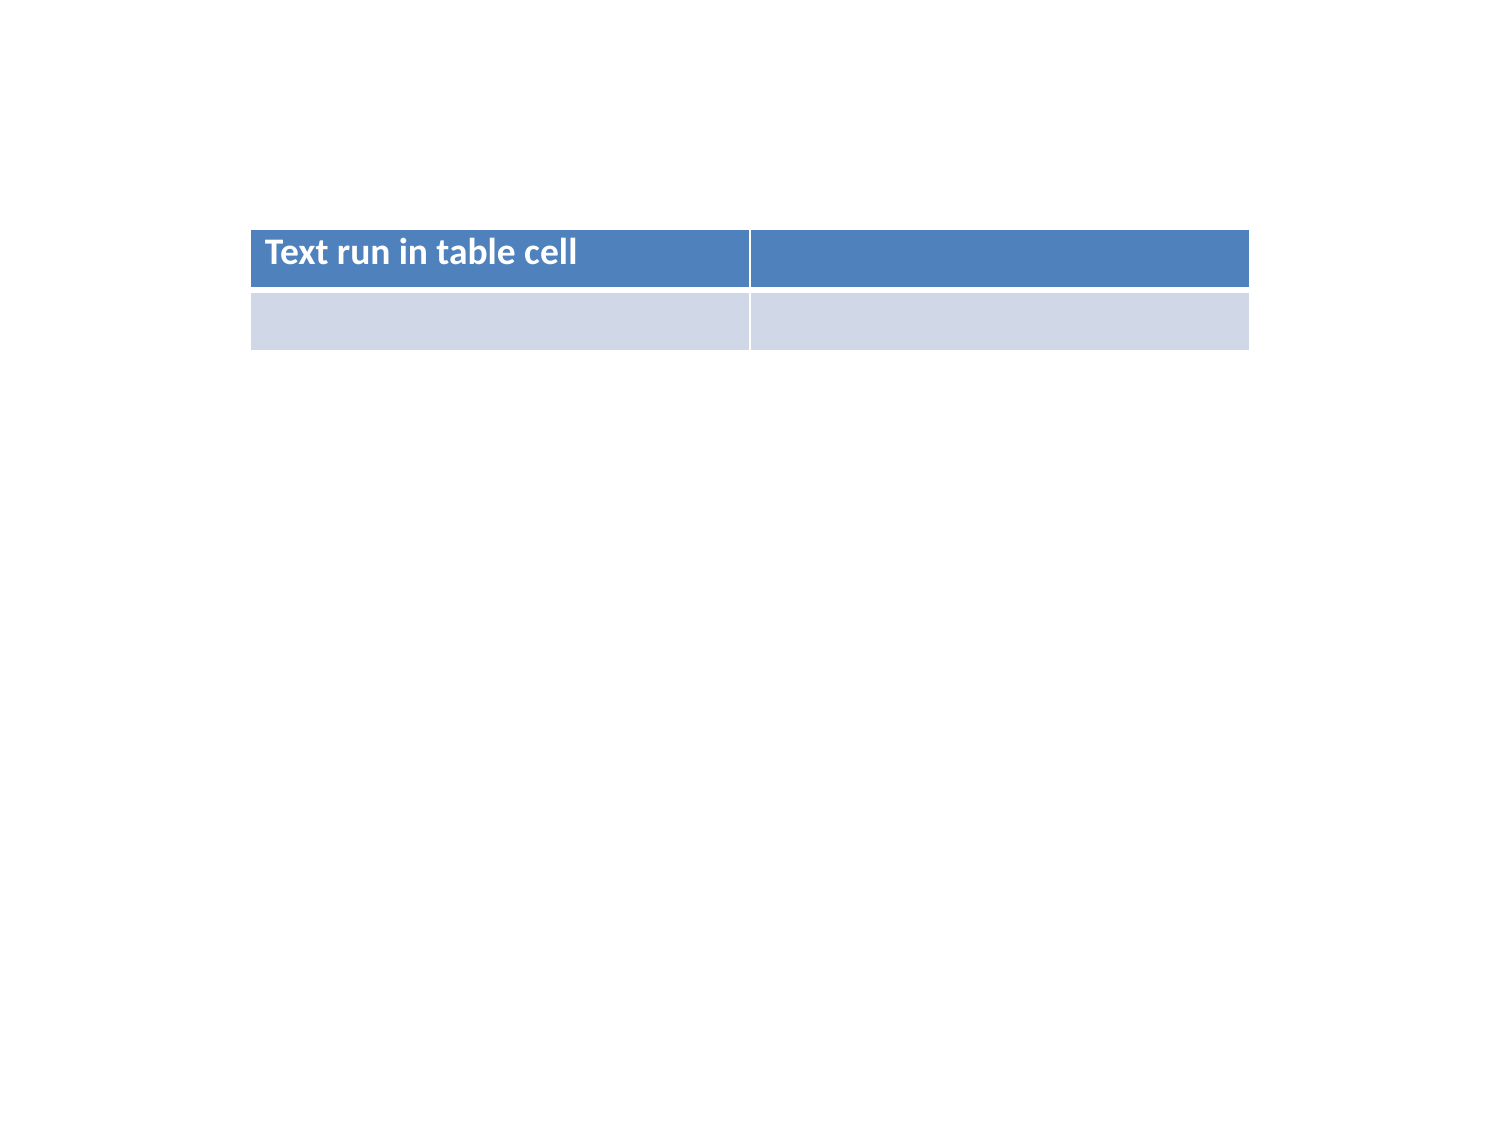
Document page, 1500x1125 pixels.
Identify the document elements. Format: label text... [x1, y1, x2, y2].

table_cell [251, 293, 749, 350]
table_header Text run in table cell [251, 230, 749, 287]
table_cell [751, 293, 1249, 350]
table_header [751, 230, 1249, 287]
